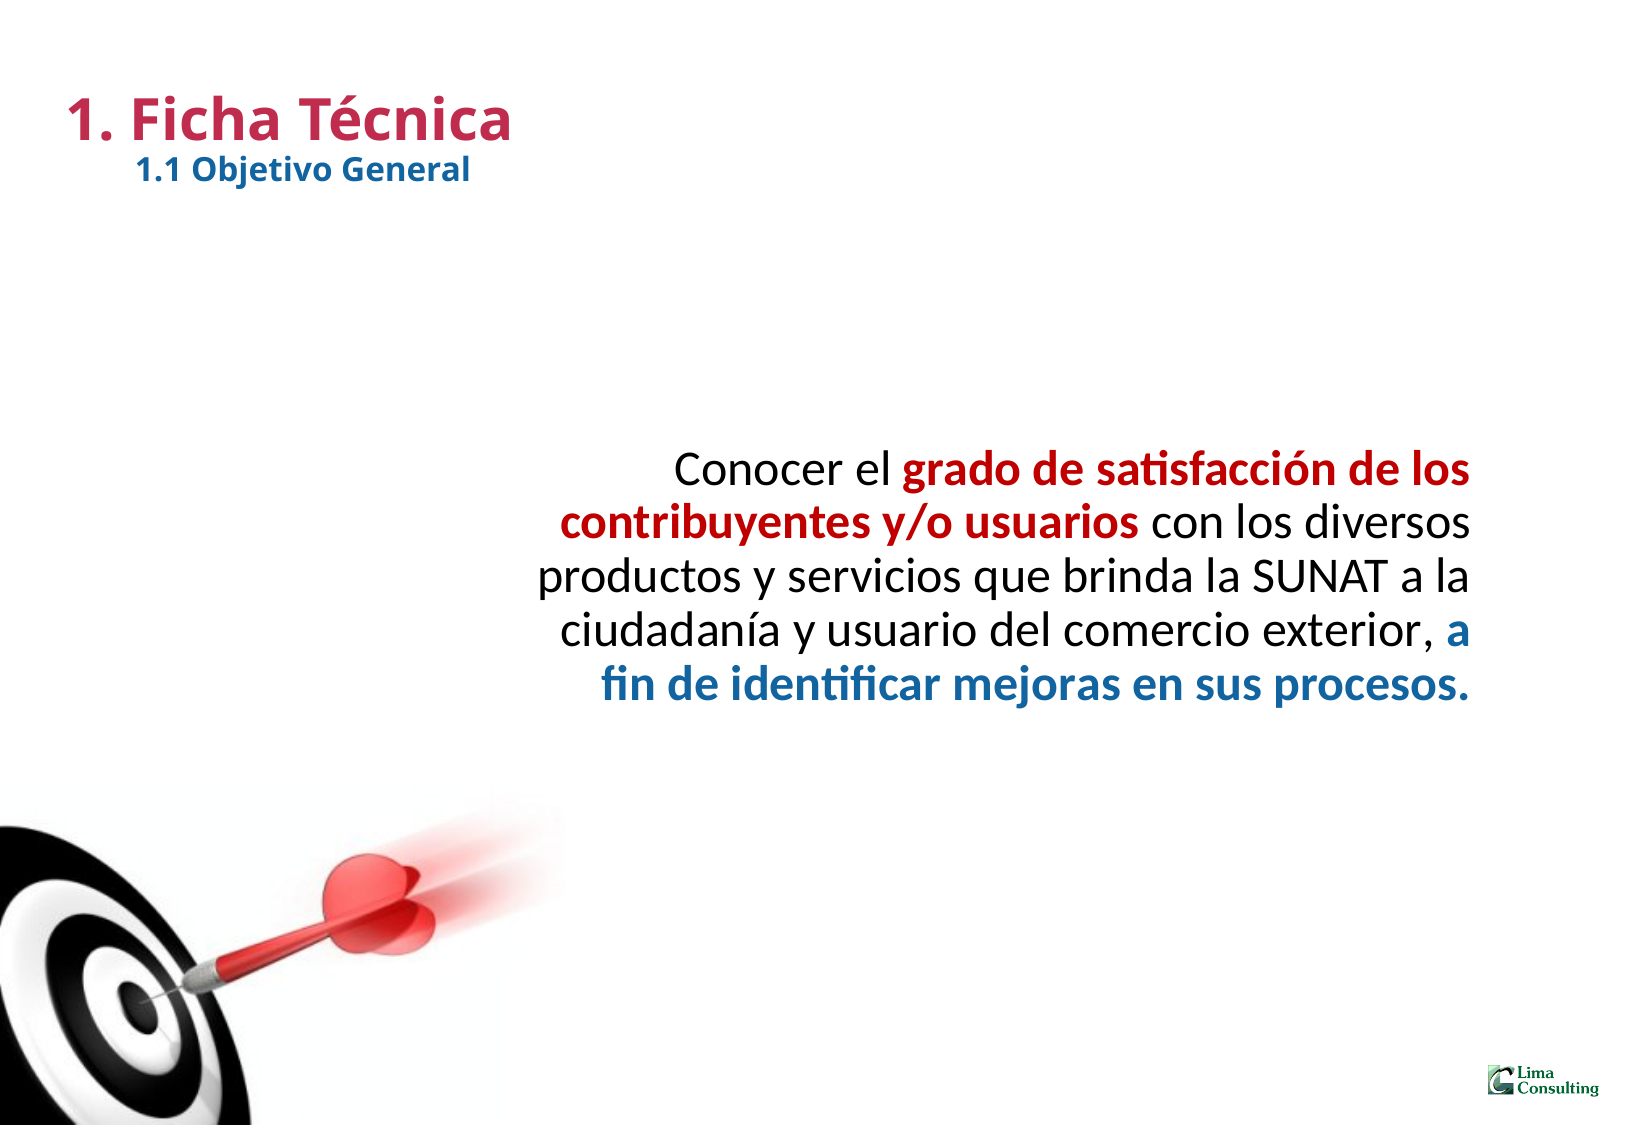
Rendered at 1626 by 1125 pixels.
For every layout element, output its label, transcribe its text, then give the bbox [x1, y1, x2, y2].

list Conocer el grado de satisfacción de los contribuyentes y/o usuarios con los diversos productos y servicios que brinda la SUNAT a la ciudadanía y usuario del comercio exterior, a fin de identificar mejoras en sus procesos. [490, 434, 1486, 742]
picture [1488, 1065, 1599, 1097]
picture [0, 781, 565, 1125]
title 1. Ficha Técnica 1.1 Objetivo General [50, 59, 1599, 219]
